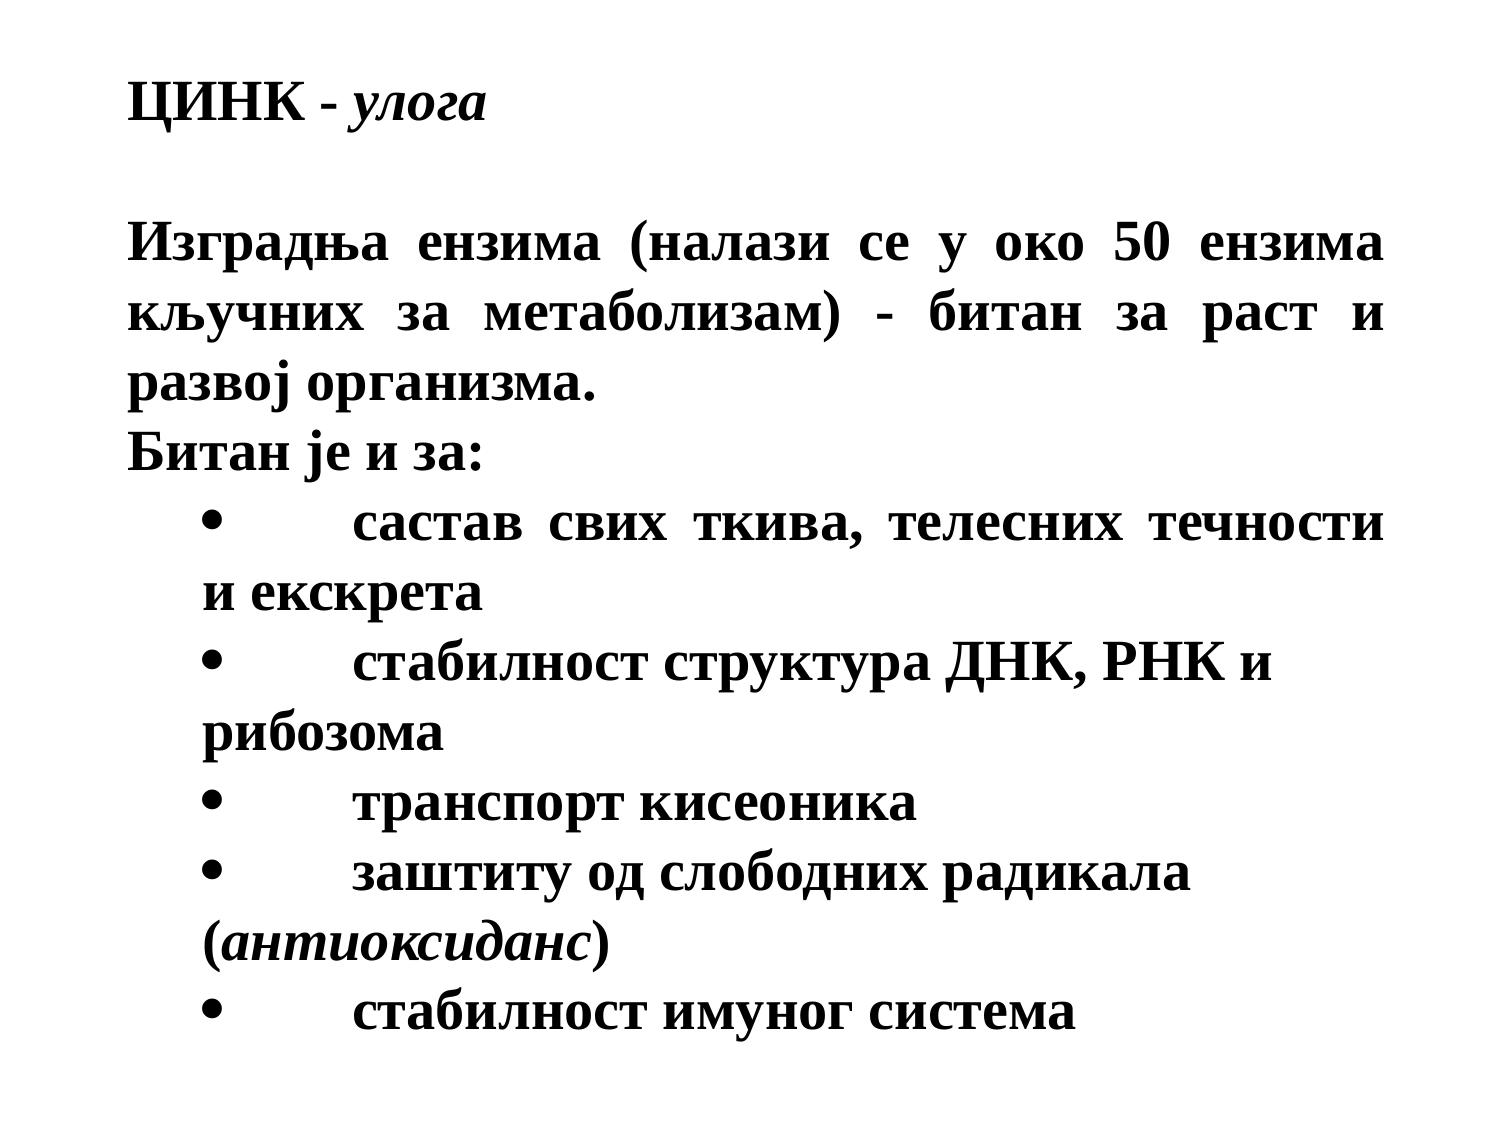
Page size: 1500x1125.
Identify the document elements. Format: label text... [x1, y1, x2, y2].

text_box ЦИНК - улога Изградња ензима (налази се у око 50 ензима кључних за метаболизам) - битан за раст и развој организма. Битан је и за: · састав свих ткива, телесних течности и екскрета · стабилност структура ДНК, РНК и рибозома · транспорт кисеоника · заштиту од слободних радикала (антиоксиданс) · стабилност имуног система [112, 54, 1400, 1050]
